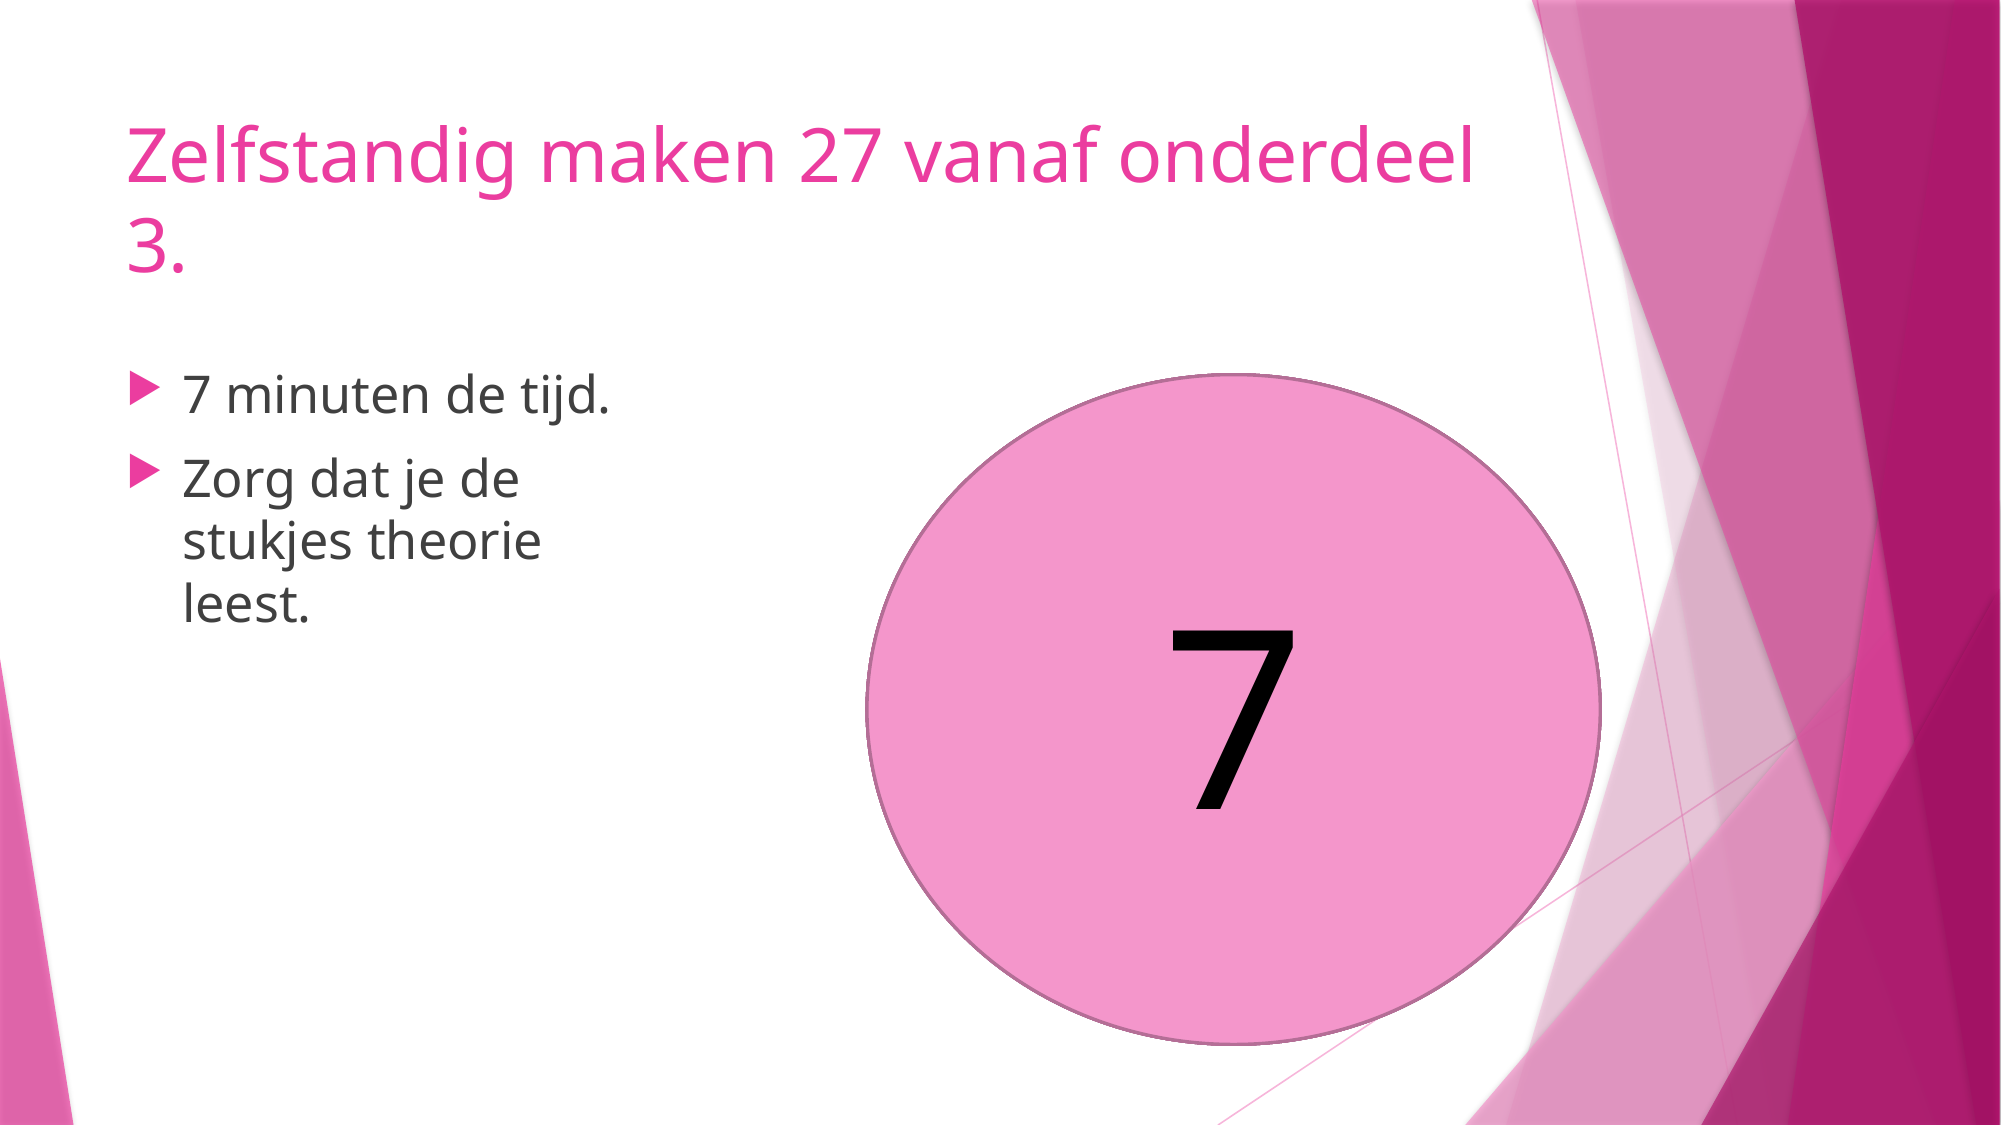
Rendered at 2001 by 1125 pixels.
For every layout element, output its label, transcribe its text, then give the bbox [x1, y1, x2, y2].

list 7 minuten de tijd. Zorg dat je de stukjes theorie leest. [111, 354, 689, 960]
title Zelfstandig maken 27 vanaf onderdeel 3. [111, 99, 1522, 317]
text_box 7 [865, 373, 1602, 1046]
